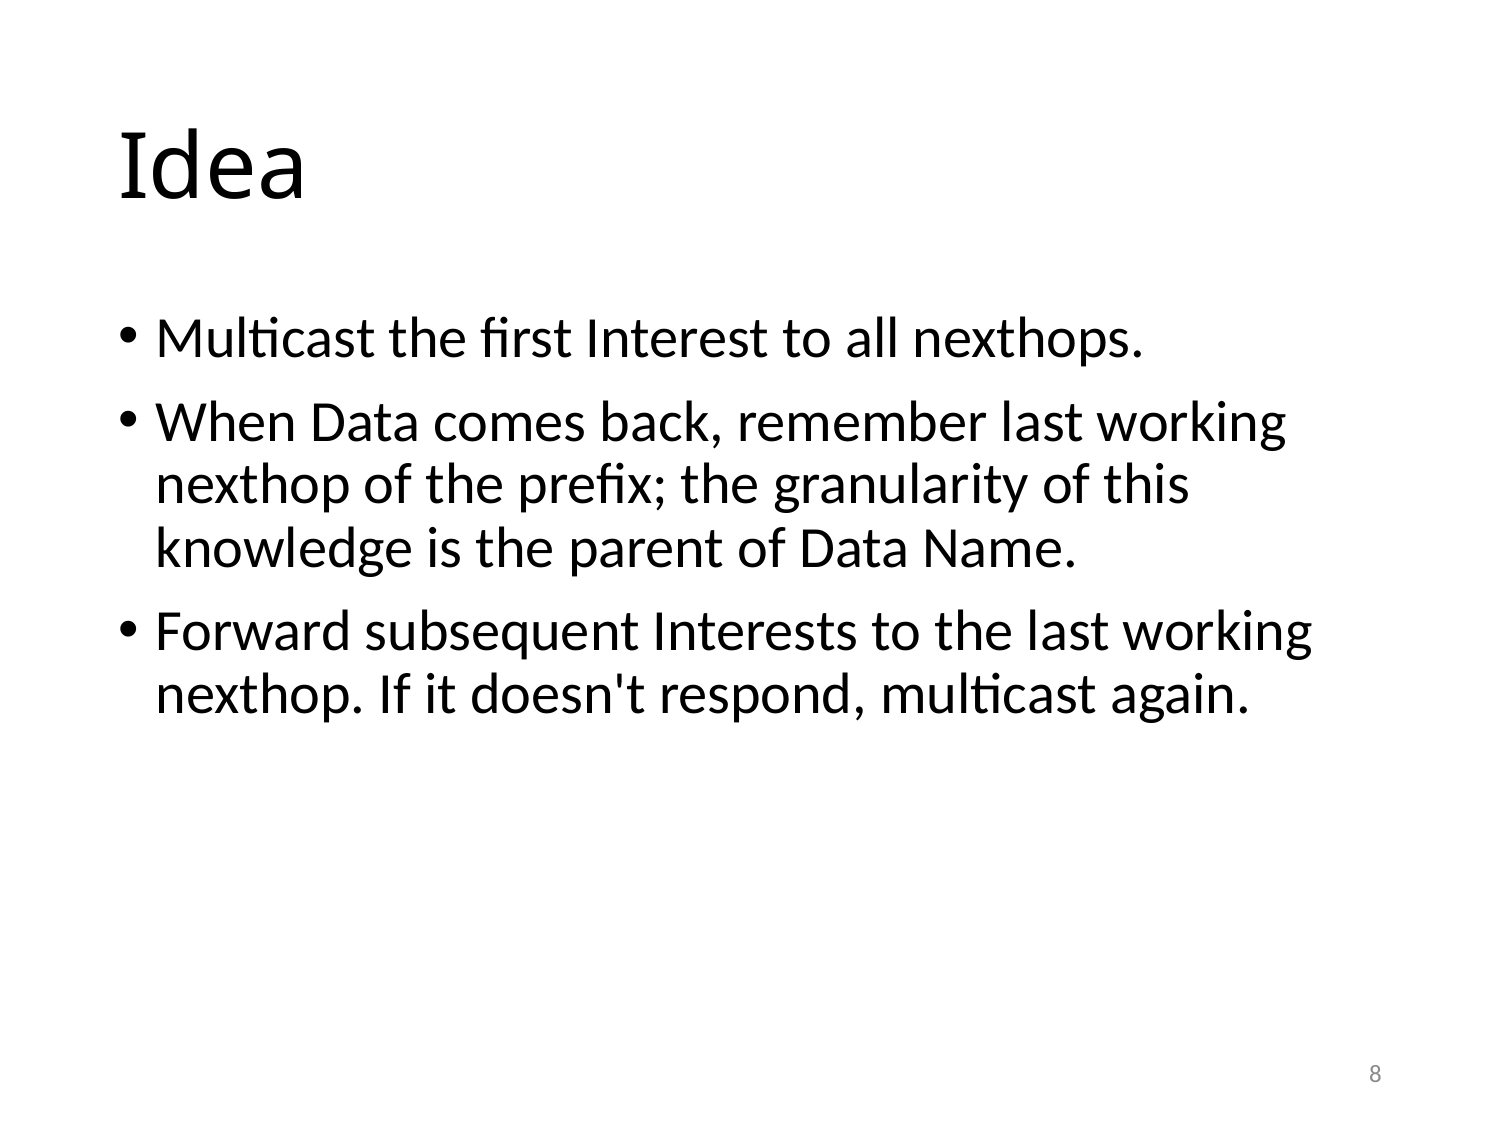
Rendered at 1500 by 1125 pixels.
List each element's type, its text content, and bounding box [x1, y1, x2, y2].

title Idea [103, 59, 1397, 278]
list Multicast the first Interest to all nexthops. When Data comes back, remember last working nexthop of the prefix; the granularity of this knowledge is the parent of Data Name. Forward subsequent Interests to the last working nexthop. If it doesn't respond, multicast again. [103, 299, 1397, 1014]
slide_number 8 [1059, 1042, 1397, 1103]
